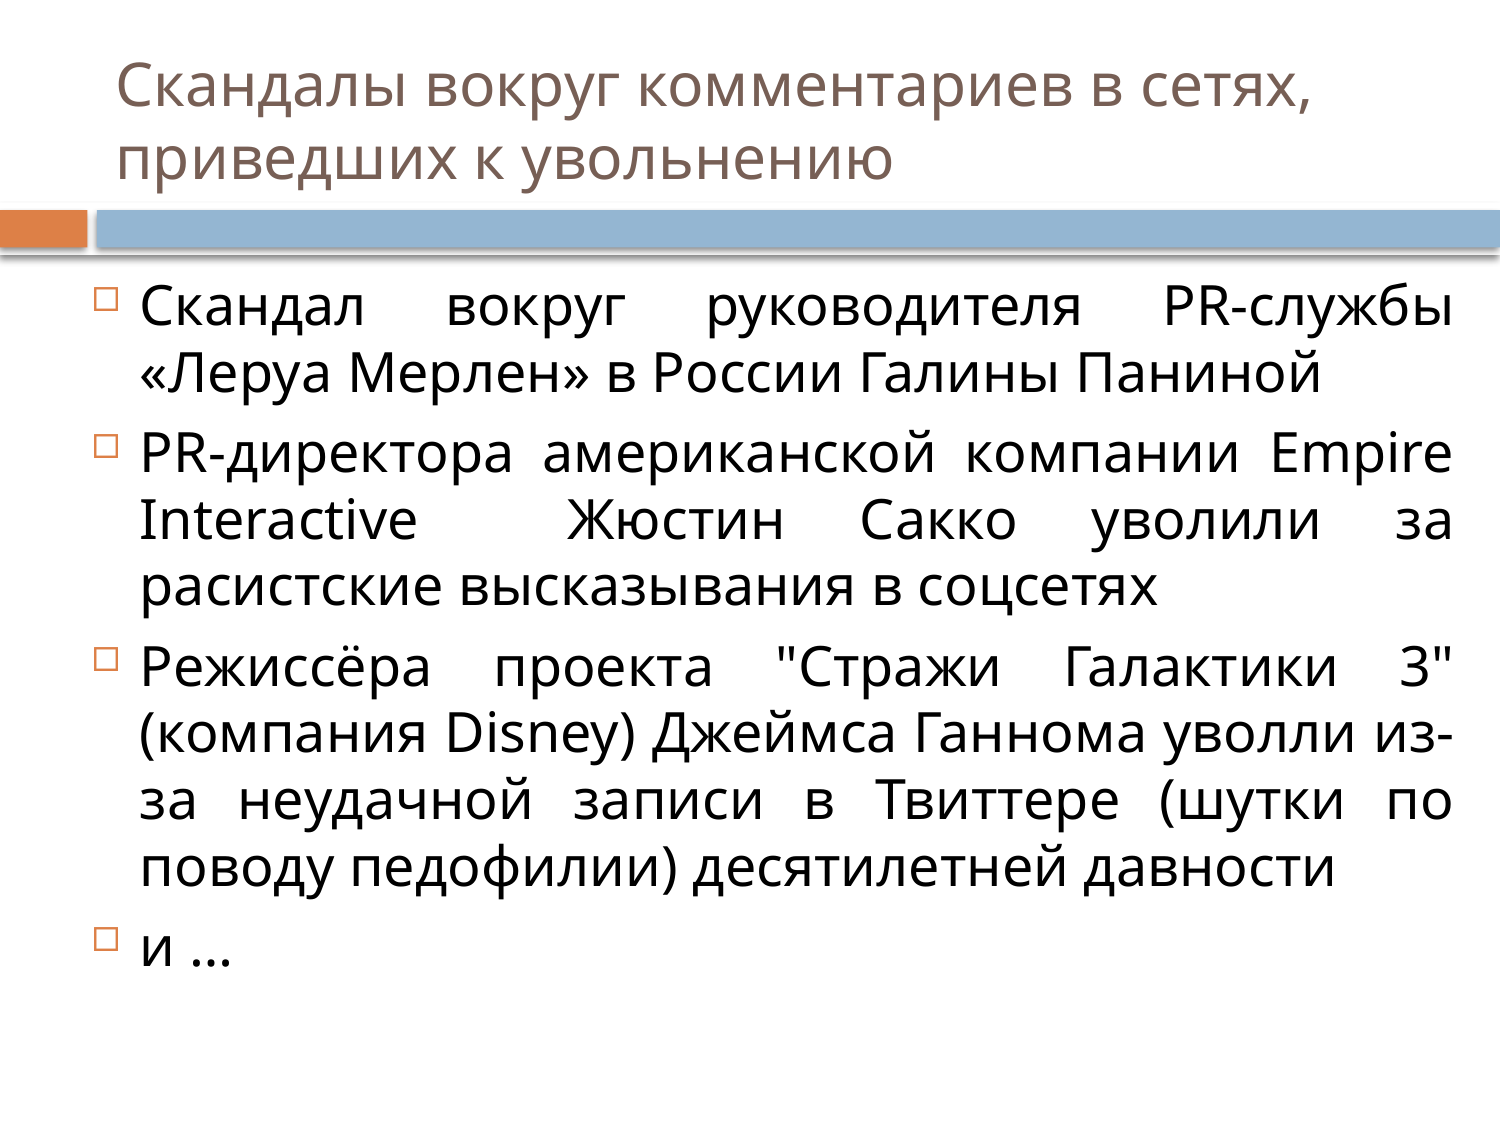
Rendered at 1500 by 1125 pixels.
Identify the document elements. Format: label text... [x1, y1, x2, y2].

list Скандал вокруг руководителя PR-службы «Леруа Мерлен» в России Галины Паниной PR-директора американской компании Empire Interactive Жюстин Сакко уволили за расистские высказывания в соцсетях Режиссёра проекта "Стражи Галактики 3" (компания Disney) Джеймса Ганнома уволли из-за неудачной записи в Твиттере (шутки по поводу педофилии) десятилетней давности и … [76, 262, 1471, 1000]
title Скандалы вокруг комментариев в сетях, приведших к увольнению [100, 37, 1438, 200]
